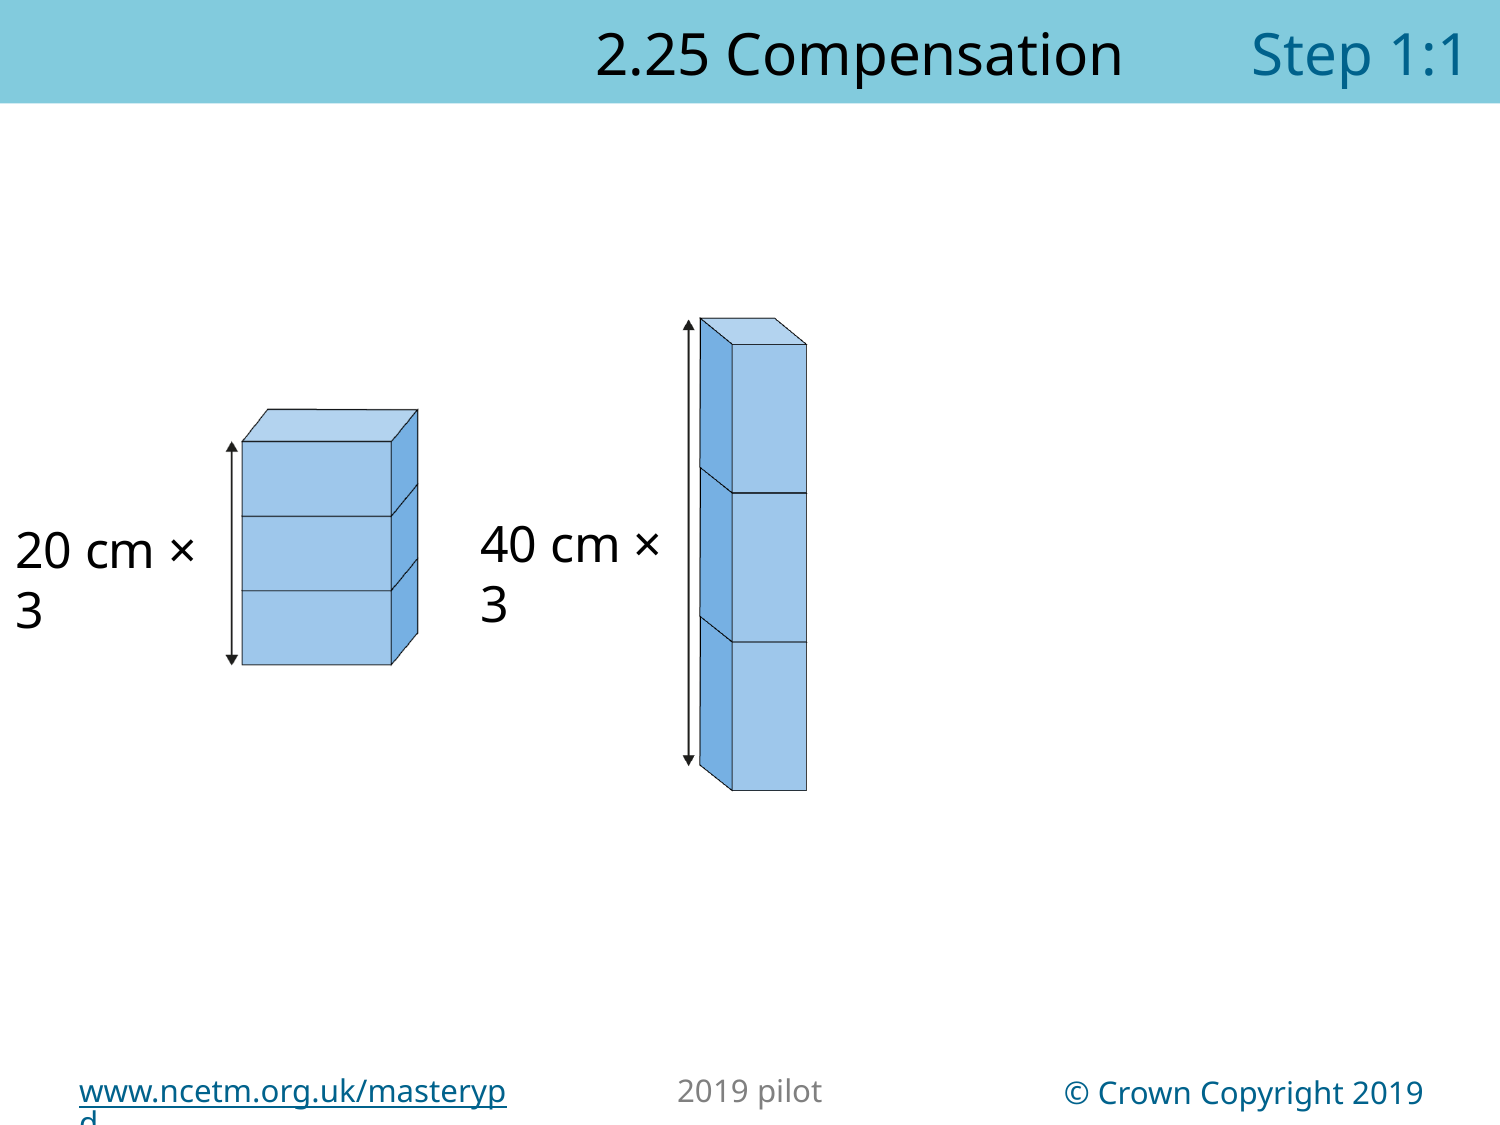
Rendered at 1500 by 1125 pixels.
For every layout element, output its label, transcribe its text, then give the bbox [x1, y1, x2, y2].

text_box 40 cm × 3 [524, 504, 674, 640]
picture [221, 408, 521, 678]
list 2.25 Compensation Step 1:1 [0, 0, 1500, 104]
picture [679, 317, 964, 808]
text_box 20 cm × 3 [0, 510, 216, 646]
